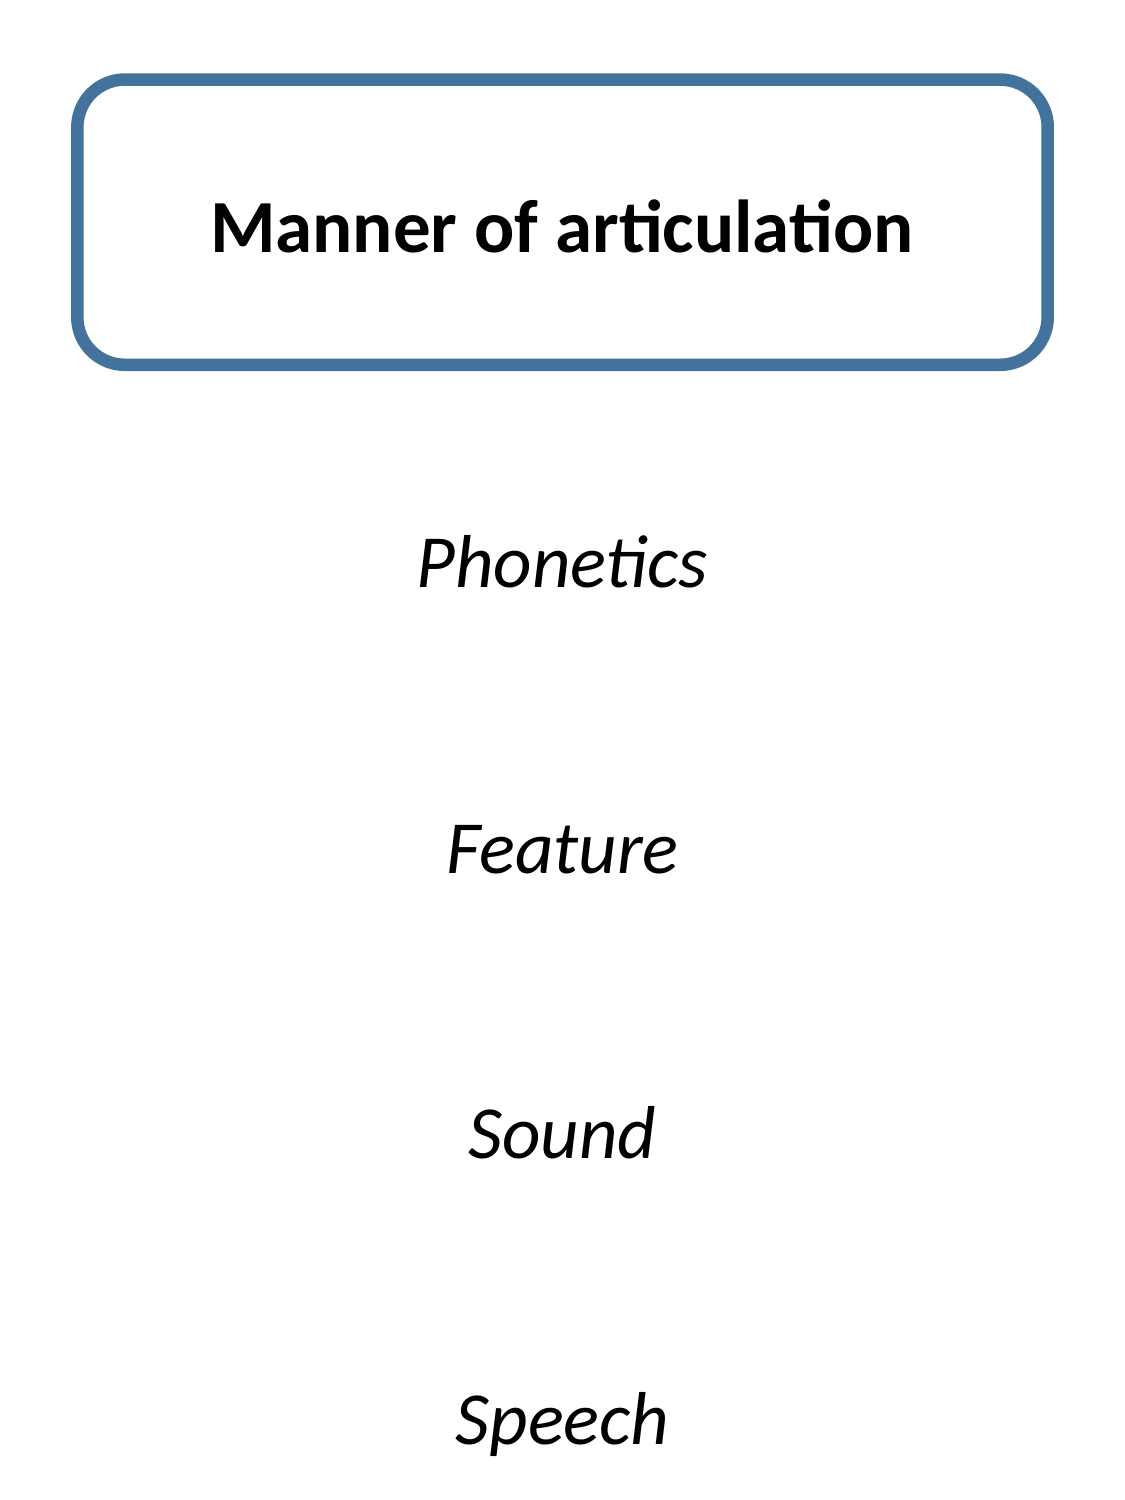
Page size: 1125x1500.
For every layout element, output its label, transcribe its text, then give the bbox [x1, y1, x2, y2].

list Phonetics Feature Sound Speech [77, 399, 1048, 1352]
text_box Manner of articulation [76, 78, 1049, 366]
